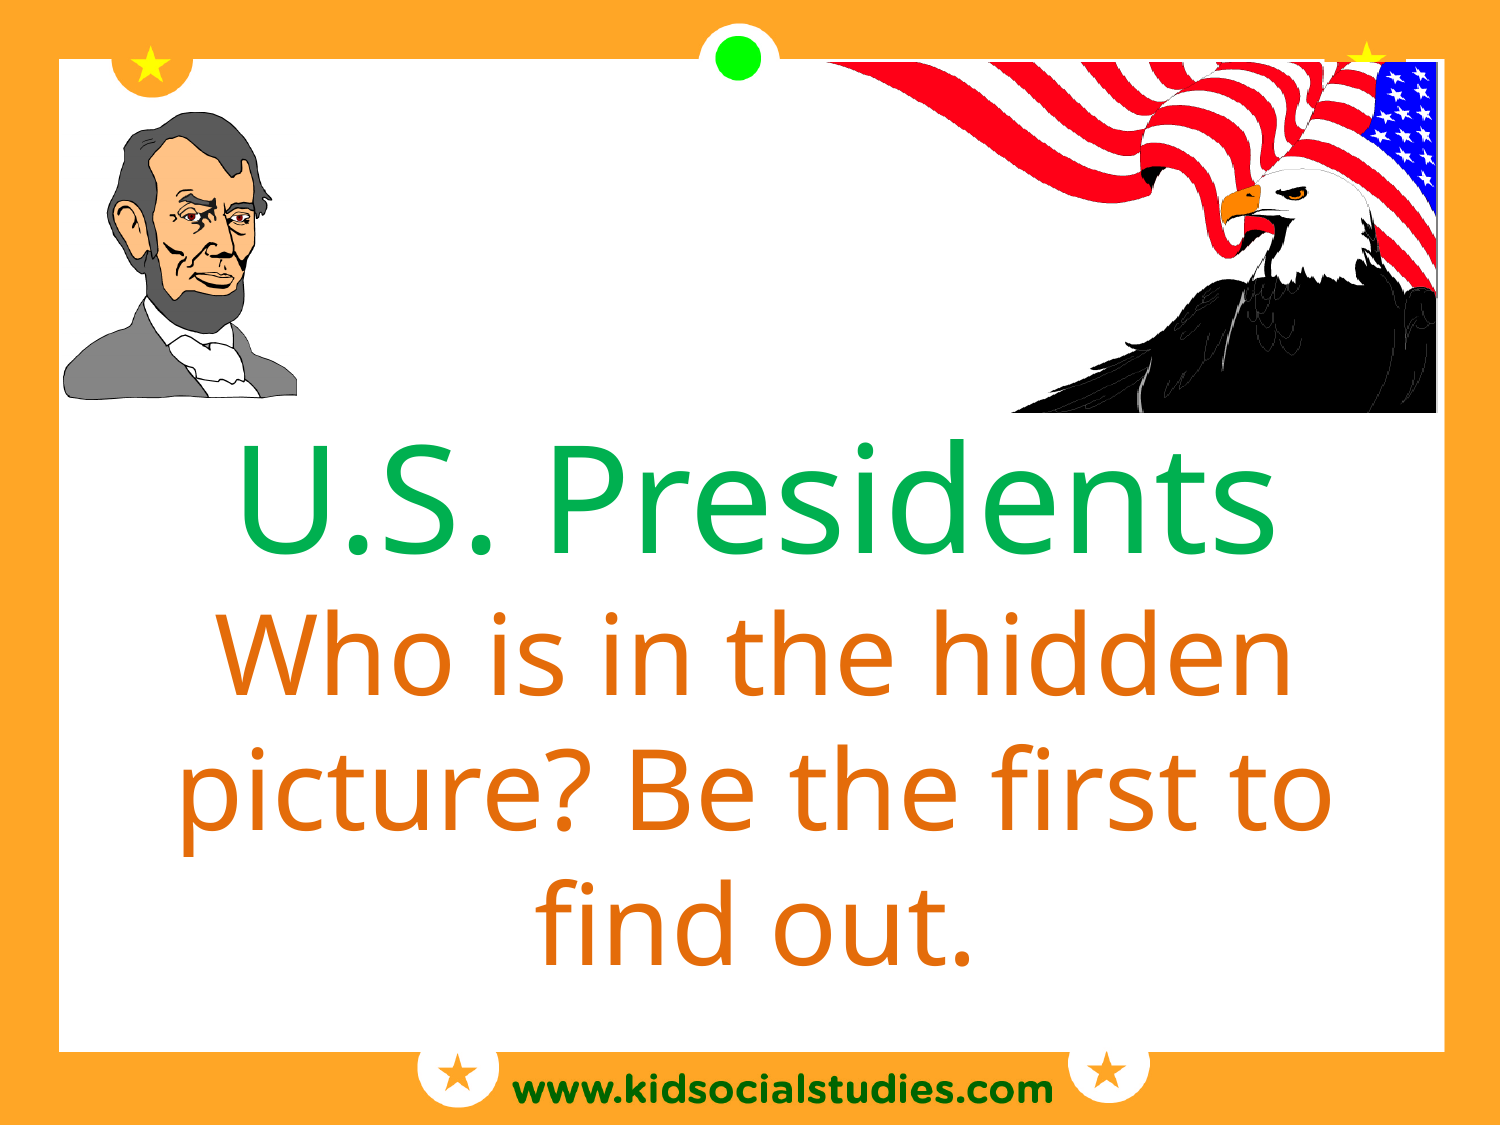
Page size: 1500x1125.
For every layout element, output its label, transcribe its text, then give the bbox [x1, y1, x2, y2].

picture [0, 0, 1500, 1125]
title U.S. Presidents Who is in the hidden picture? Be the first to find out. [99, 574, 1413, 817]
